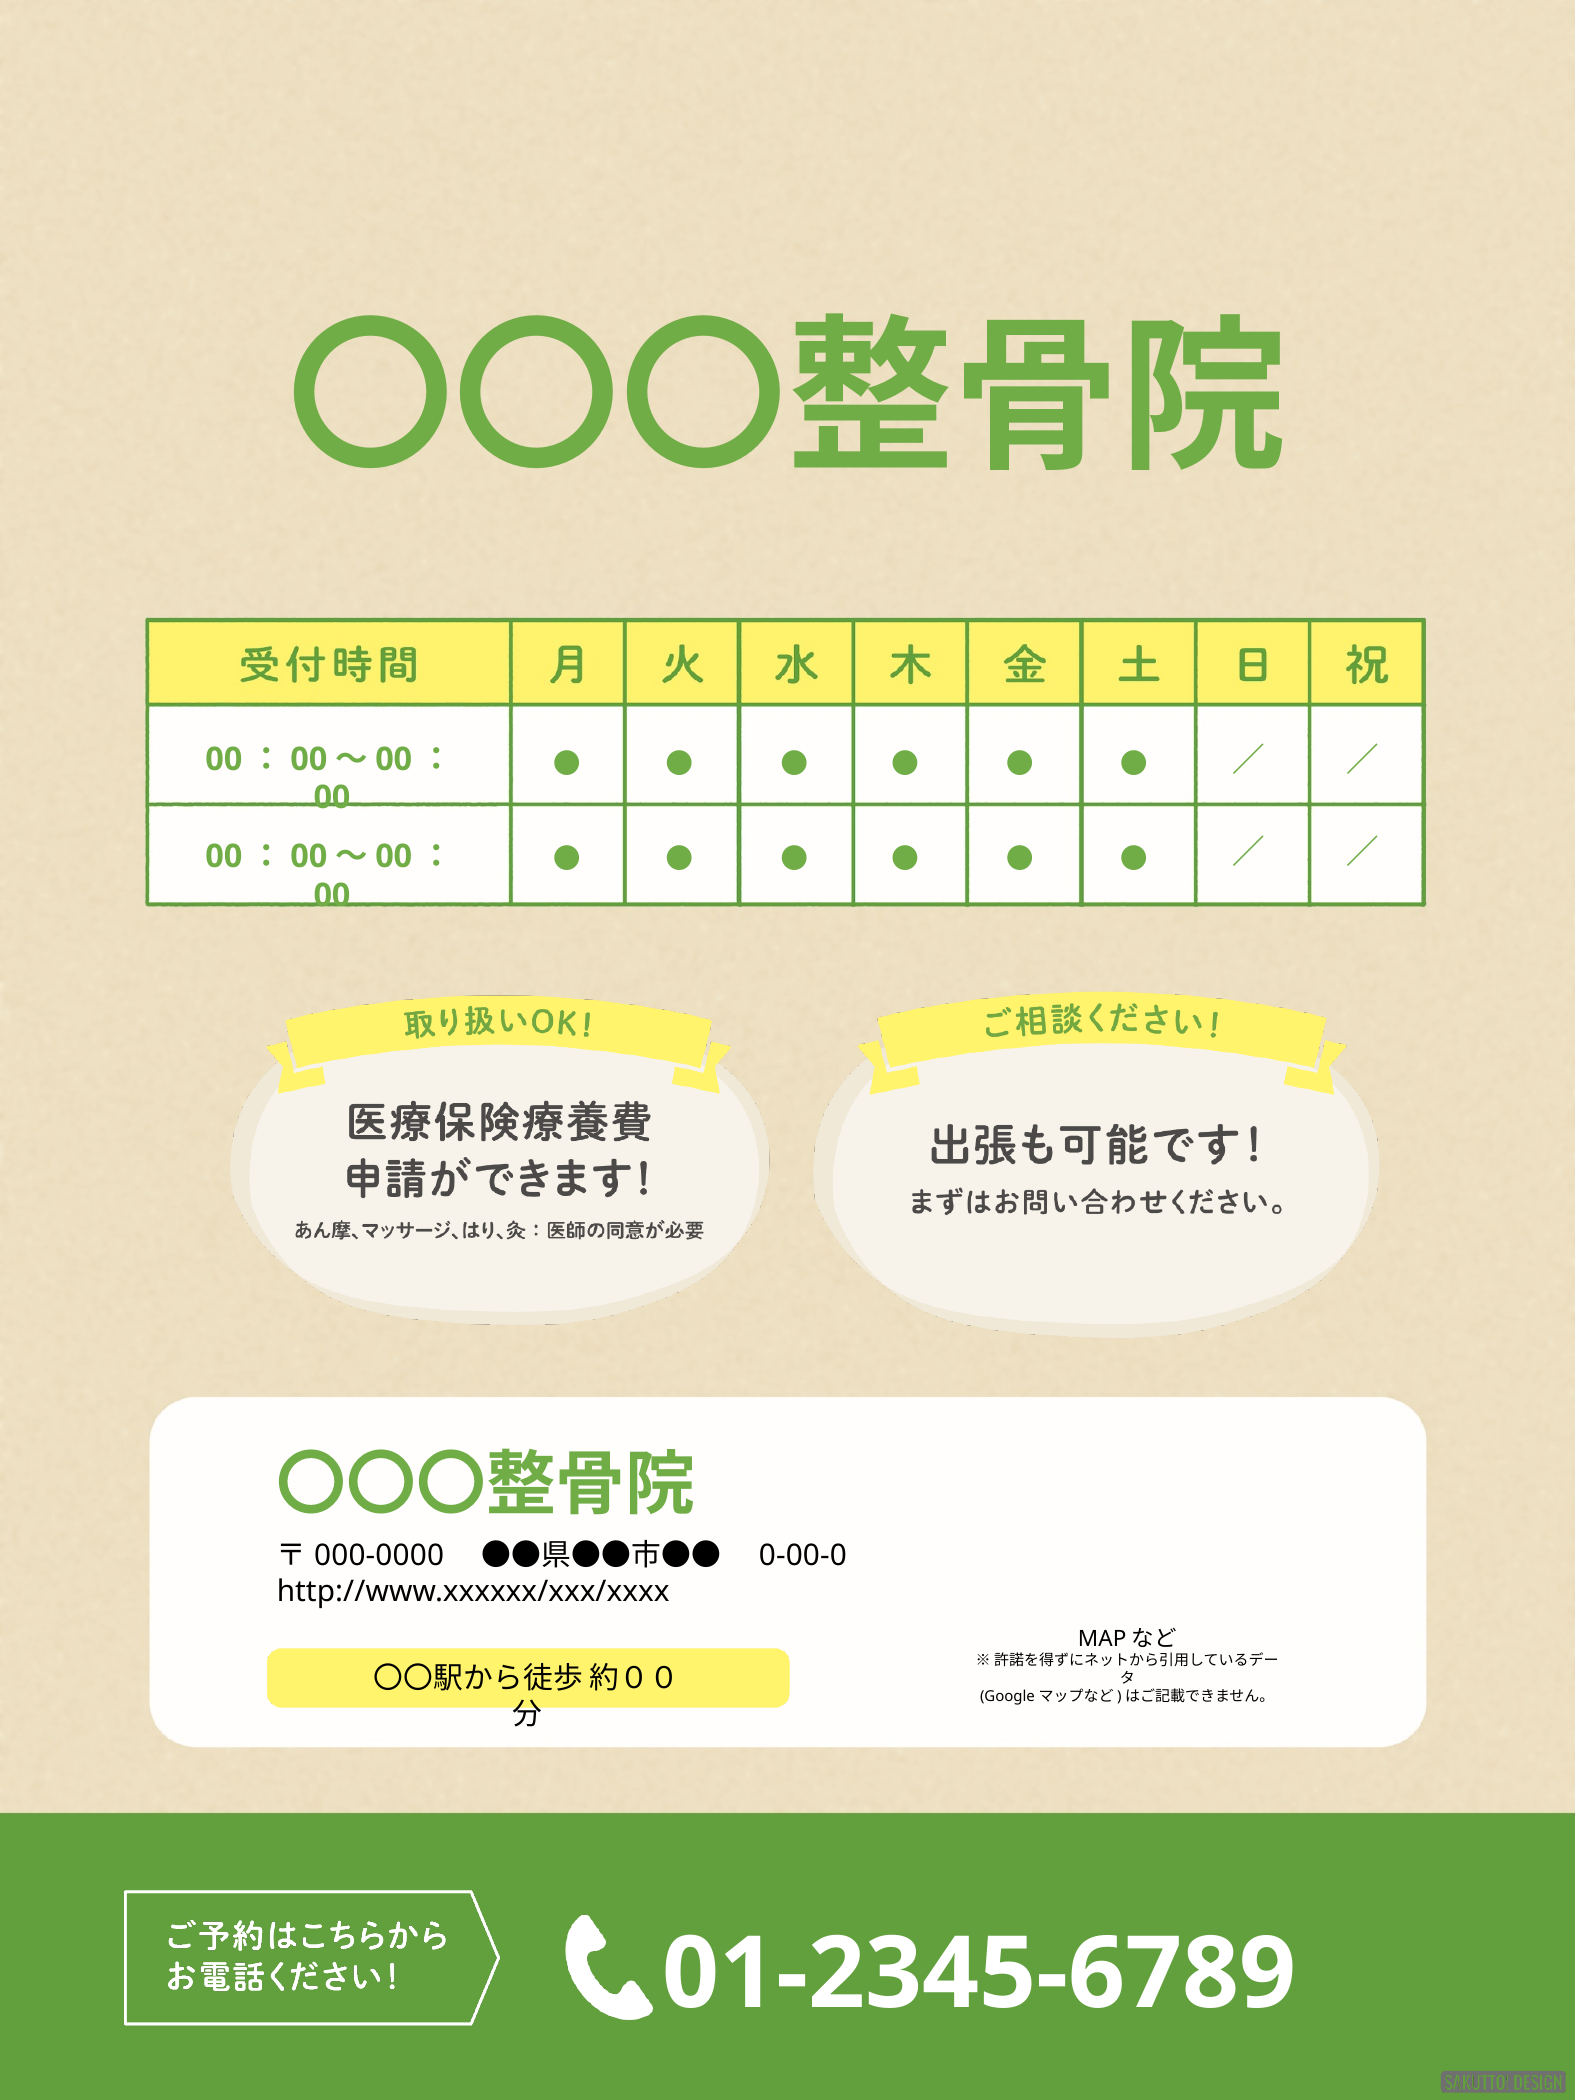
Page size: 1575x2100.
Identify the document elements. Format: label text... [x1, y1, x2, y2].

text_box 〒000-0000 ●●県●●市●● 0-00-0 http://www.xxxxxx/xxx/xxxx [262, 1528, 927, 1615]
text_box 00：00～00：00 [190, 827, 474, 921]
text_box ● [765, 826, 834, 880]
text_box ● [537, 731, 606, 786]
text_box ● [990, 826, 1059, 880]
text_box ／ [1217, 823, 1286, 877]
text_box MAPなど ※許諾を得ずにネットから引用しているデータ (Googleマップなど)はご記載できません。 [958, 1699, 1297, 1713]
text_box 01-2345-6789 [690, 1900, 1485, 2036]
text_box ／ [1217, 731, 1286, 786]
text_box 〇〇〇整骨院 [262, 1430, 861, 1528]
text_box ● [650, 826, 719, 880]
picture [0, 0, 1575, 2100]
text_box ／ [1331, 731, 1400, 786]
text_box ● [1104, 731, 1173, 786]
text_box ● [650, 731, 719, 786]
text_box ● [537, 826, 606, 880]
text_box ● [1104, 826, 1173, 880]
text_box ／ [1331, 823, 1400, 877]
text_box ● [876, 826, 944, 880]
text_box ● [990, 731, 1059, 786]
text_box 00：00～00：00 [190, 730, 474, 823]
text_box ● [765, 731, 834, 786]
text_box 〇〇〇整骨院 [246, 281, 1329, 497]
text_box ● [876, 731, 944, 786]
